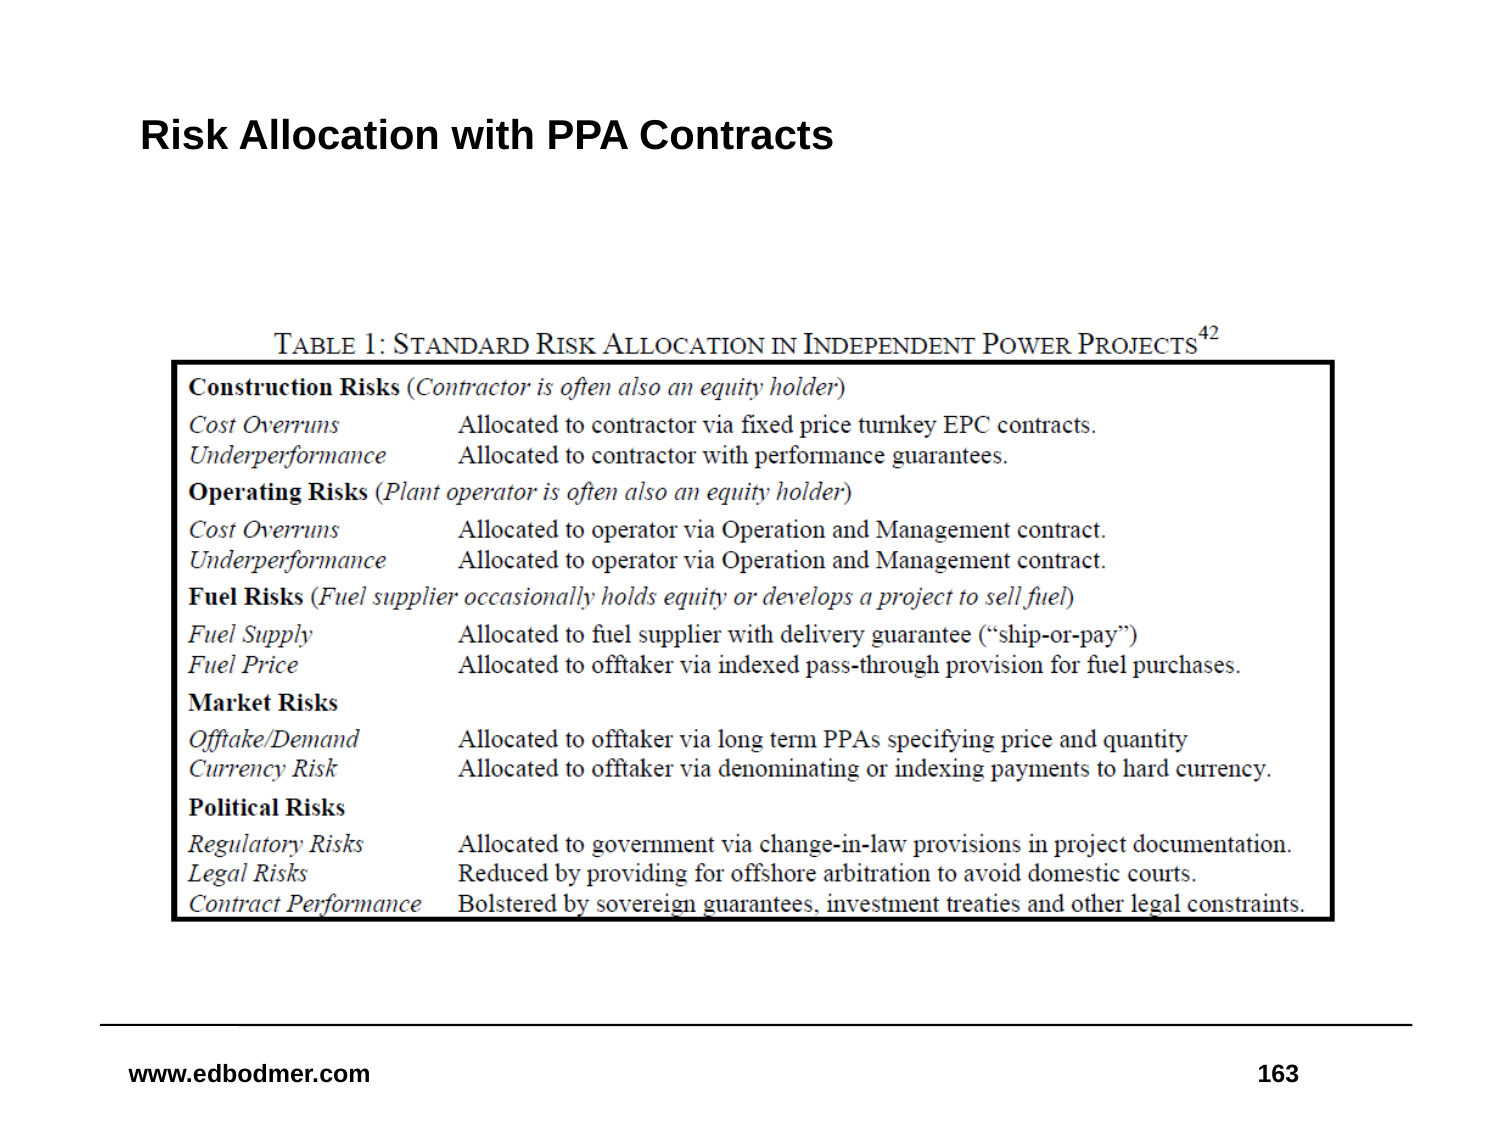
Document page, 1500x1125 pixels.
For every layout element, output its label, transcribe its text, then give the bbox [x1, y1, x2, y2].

title Risk Allocation with PPA Contracts [125, 99, 1288, 225]
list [124, 299, 1376, 951]
